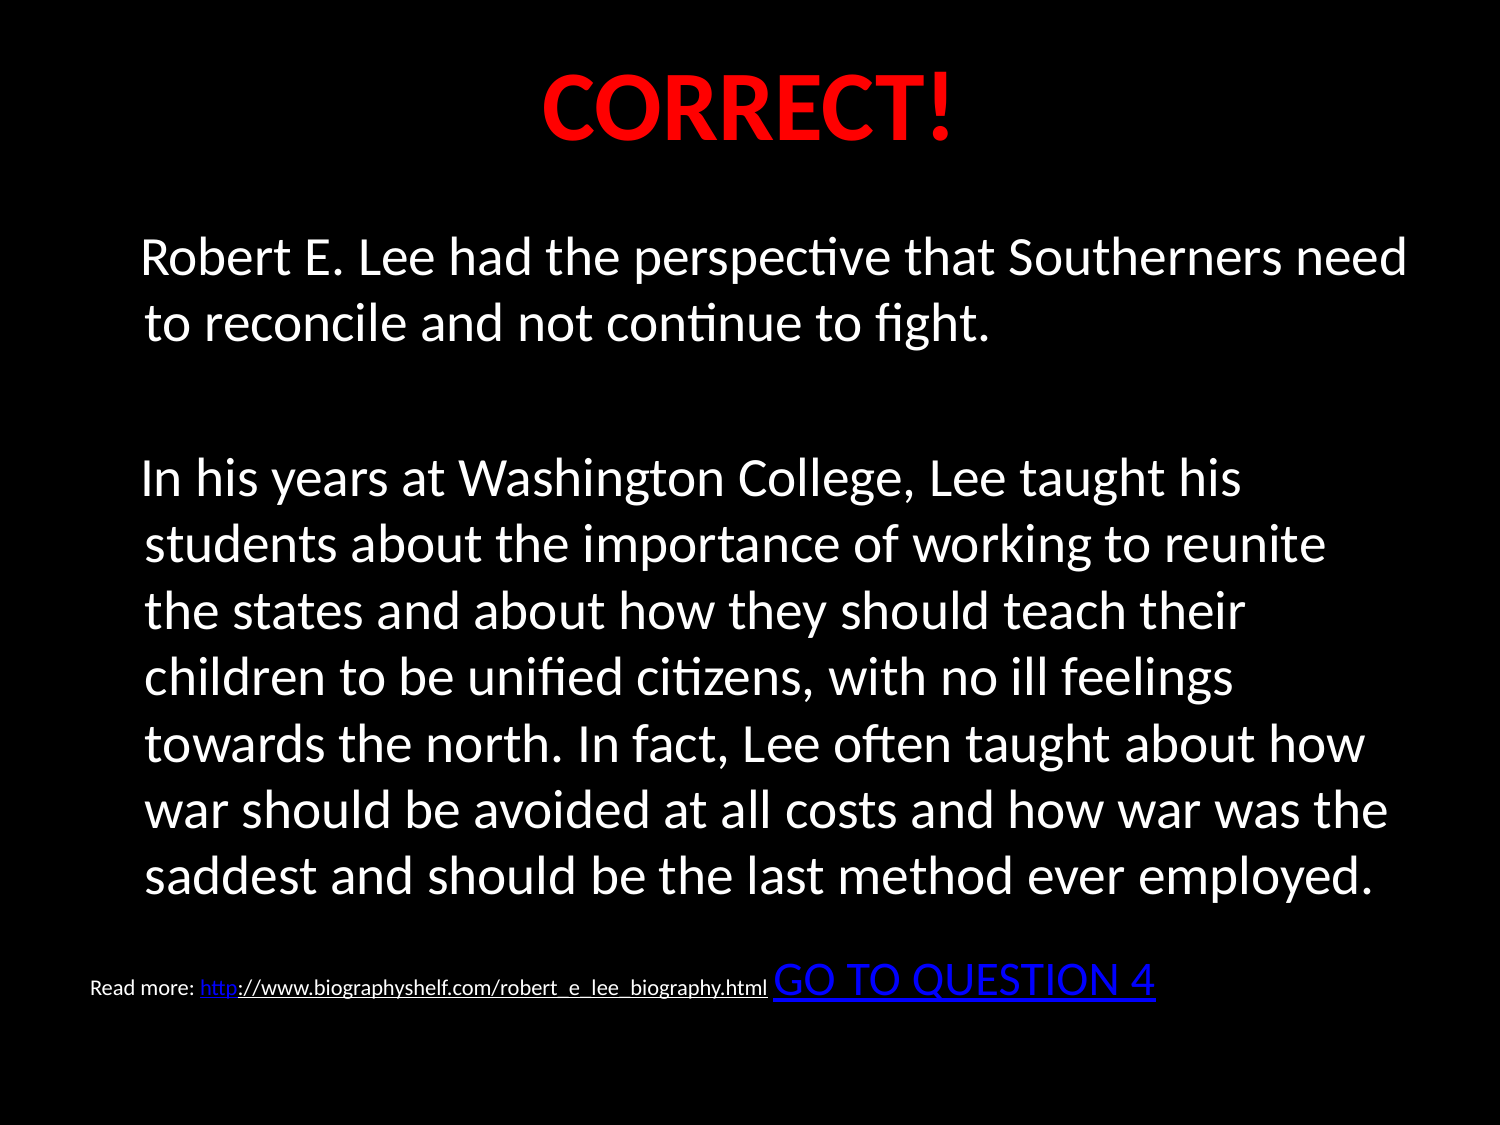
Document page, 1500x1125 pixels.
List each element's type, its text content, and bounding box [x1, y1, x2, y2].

title CORRECT! [75, 87, 1425, 212]
list Robert E. Lee had the perspective that Southerners need to reconcile and not continue to fight. In his years at Washington College, Lee taught his students about the importance of working to reunite the states and about how they should teach their children to be unified citizens, with no ill feelings towards the north. In fact, Lee often taught about how war should be avoided at all costs and how war was the saddest and should be the last method ever employed. Read more: http://www.biographyshelf.com/robert_e_lee_biography.html GO TO QUESTION 4 [75, 212, 1425, 1063]
